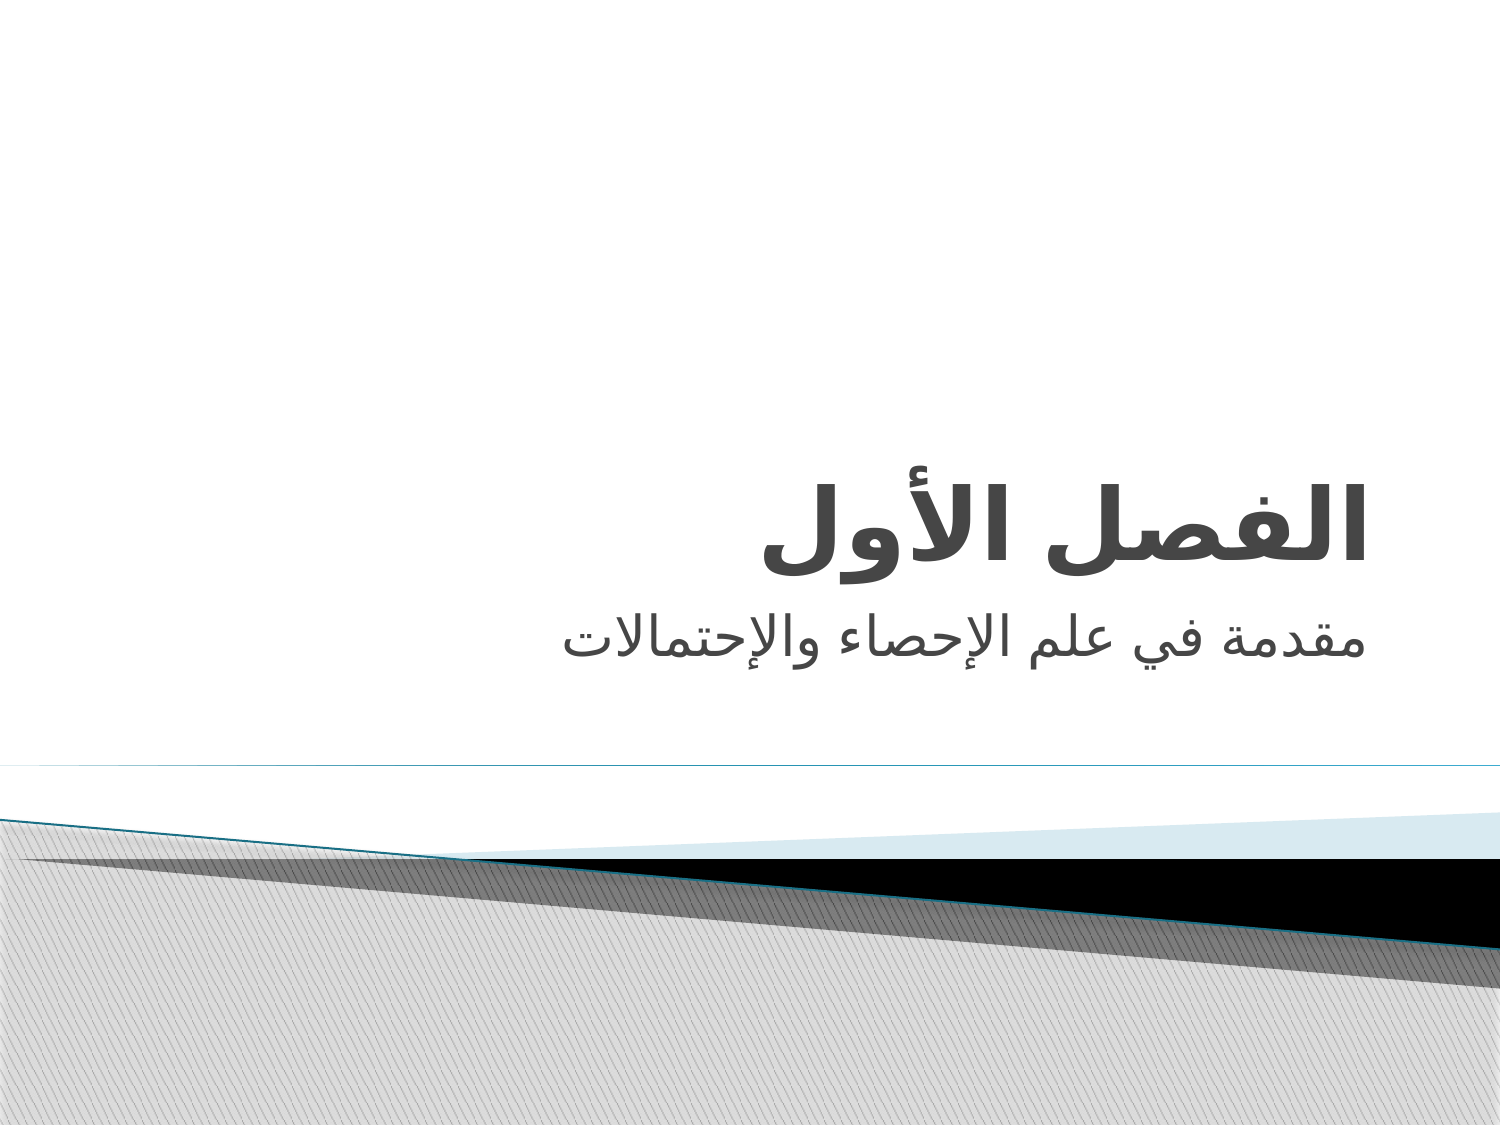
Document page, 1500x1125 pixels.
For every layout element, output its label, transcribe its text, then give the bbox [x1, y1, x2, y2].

subtitle مقدمة في علم الإحصاء والإحتمالات [112, 592, 1388, 790]
picture [5, 859, 1500, 989]
title الفصل الأول [112, 287, 1388, 588]
